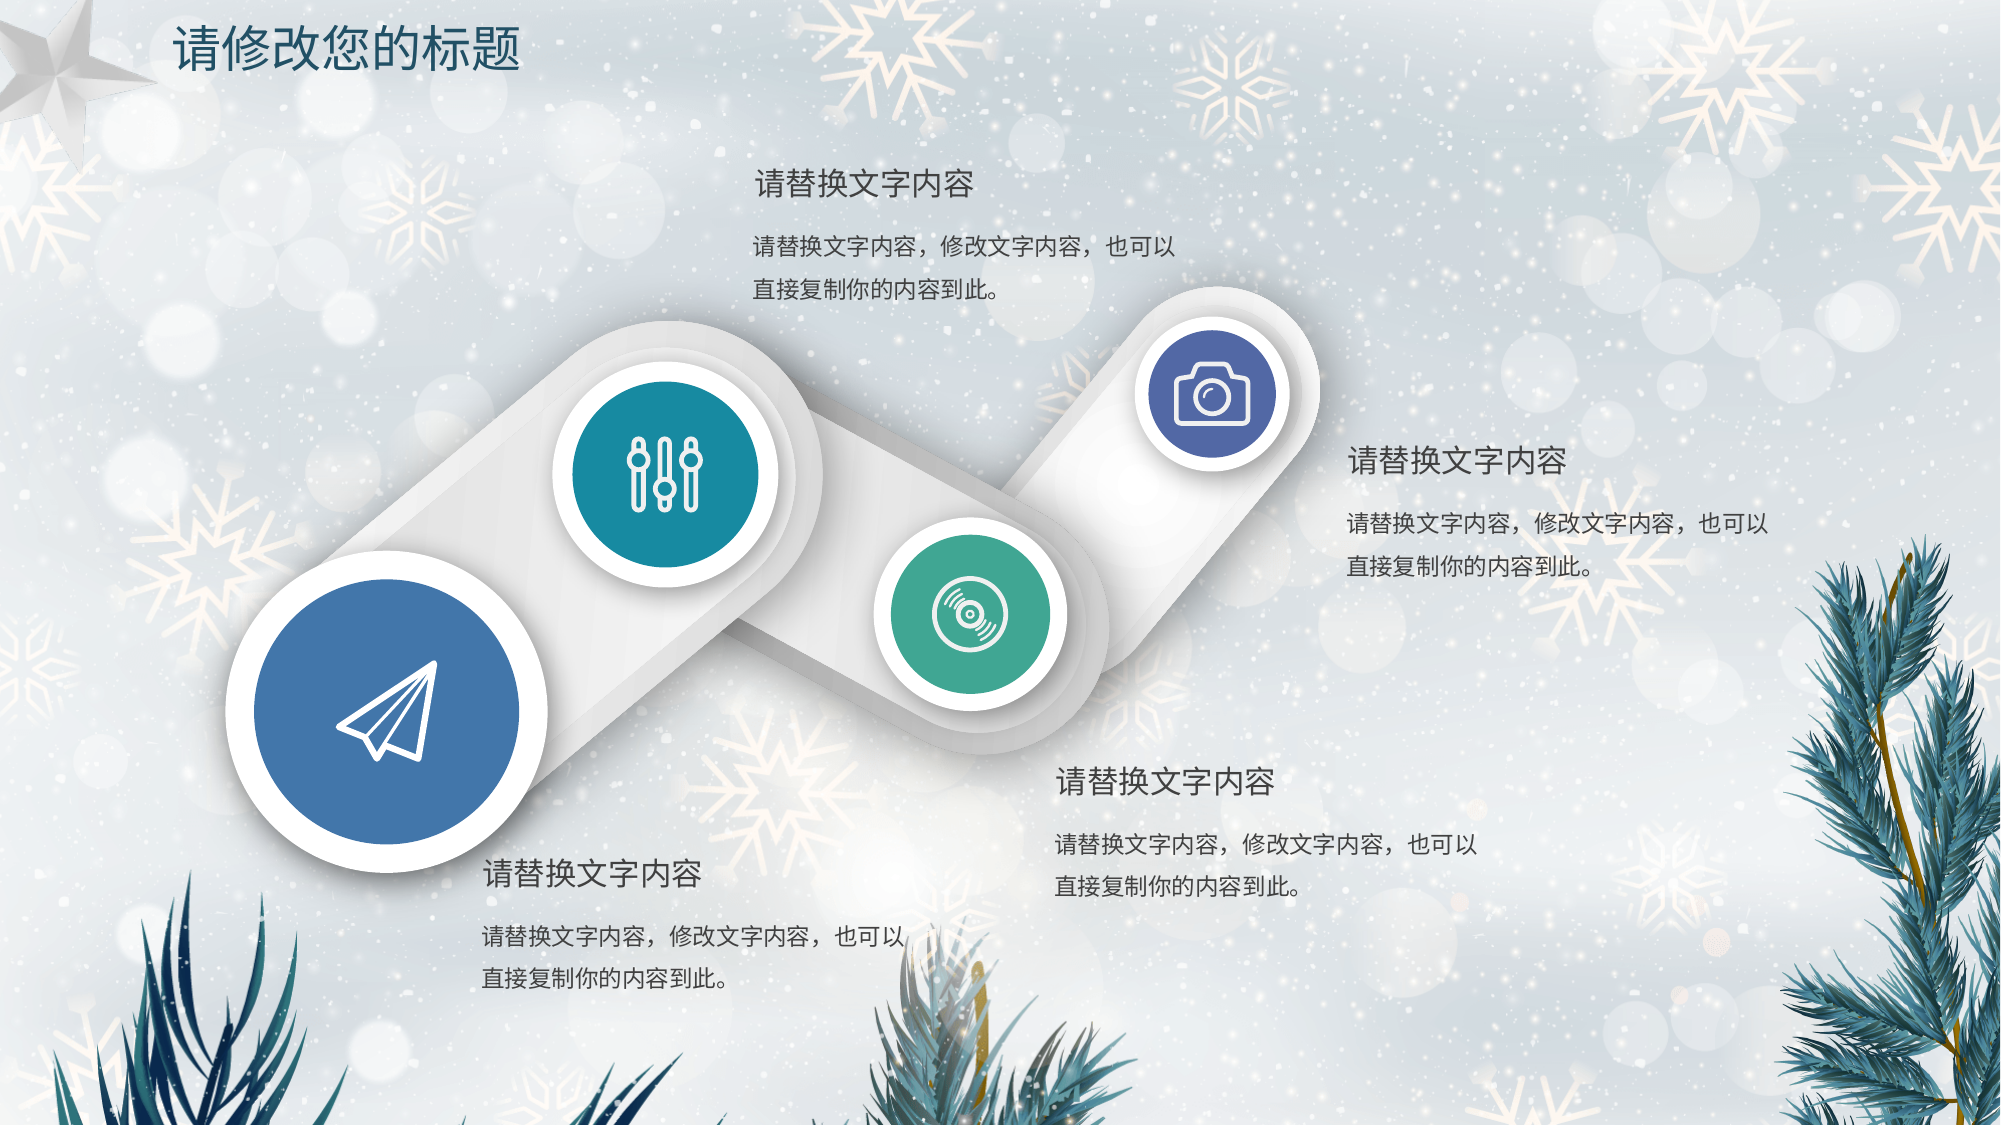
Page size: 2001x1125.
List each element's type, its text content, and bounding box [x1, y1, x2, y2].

text_box 请替换文字内容 [739, 156, 990, 210]
text_box 请替换文字内容，修改文字内容，也可以直接复制你的内容到此。 [1331, 487, 1798, 588]
text_box 请修改您的标题 [157, 10, 847, 86]
text_box 请替换文字内容，修改文字内容，也可以直接复制你的内容到此。 [466, 899, 933, 1000]
text_box 请替换文字内容 [1332, 433, 1583, 487]
text_box 请替换文字内容 [467, 873, 718, 899]
text_box 请替换文字内容，修改文字内容，也可以直接复制你的内容到此。 [1039, 807, 1506, 908]
text_box 请替换文字内容，修改文字内容，也可以直接复制你的内容到此。 [737, 210, 1204, 258]
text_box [185, 258, 1290, 873]
picture [0, 0, 2001, 1125]
